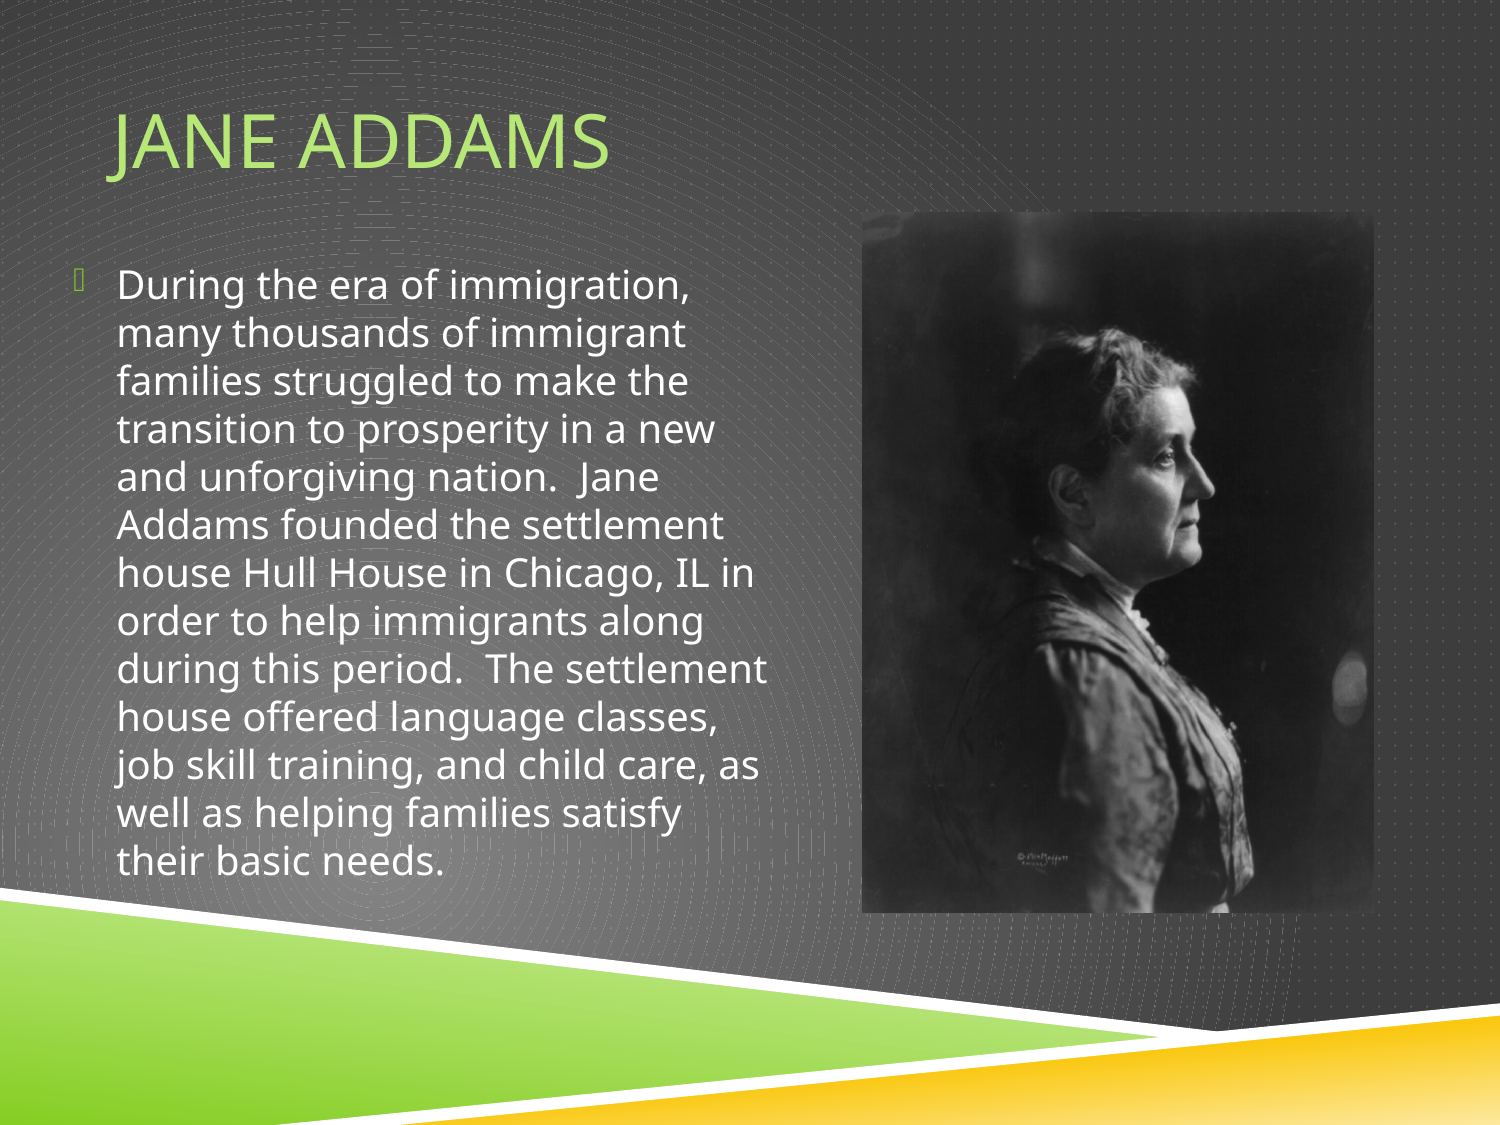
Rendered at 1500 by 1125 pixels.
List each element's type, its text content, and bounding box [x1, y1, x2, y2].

title Jane addams [112, 45, 1388, 233]
list During the era of immigration, many thousands of immigrant families struggled to make the transition to prosperity in a new and unforgiving nation. Jane Addams founded the settlement house Hull House in Chicago, IL in order to help immigrants along during this period. The settlement house offered language classes, job skill training, and child care, as well as helping families satisfy their basic needs. [62, 251, 775, 938]
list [862, 212, 1374, 913]
